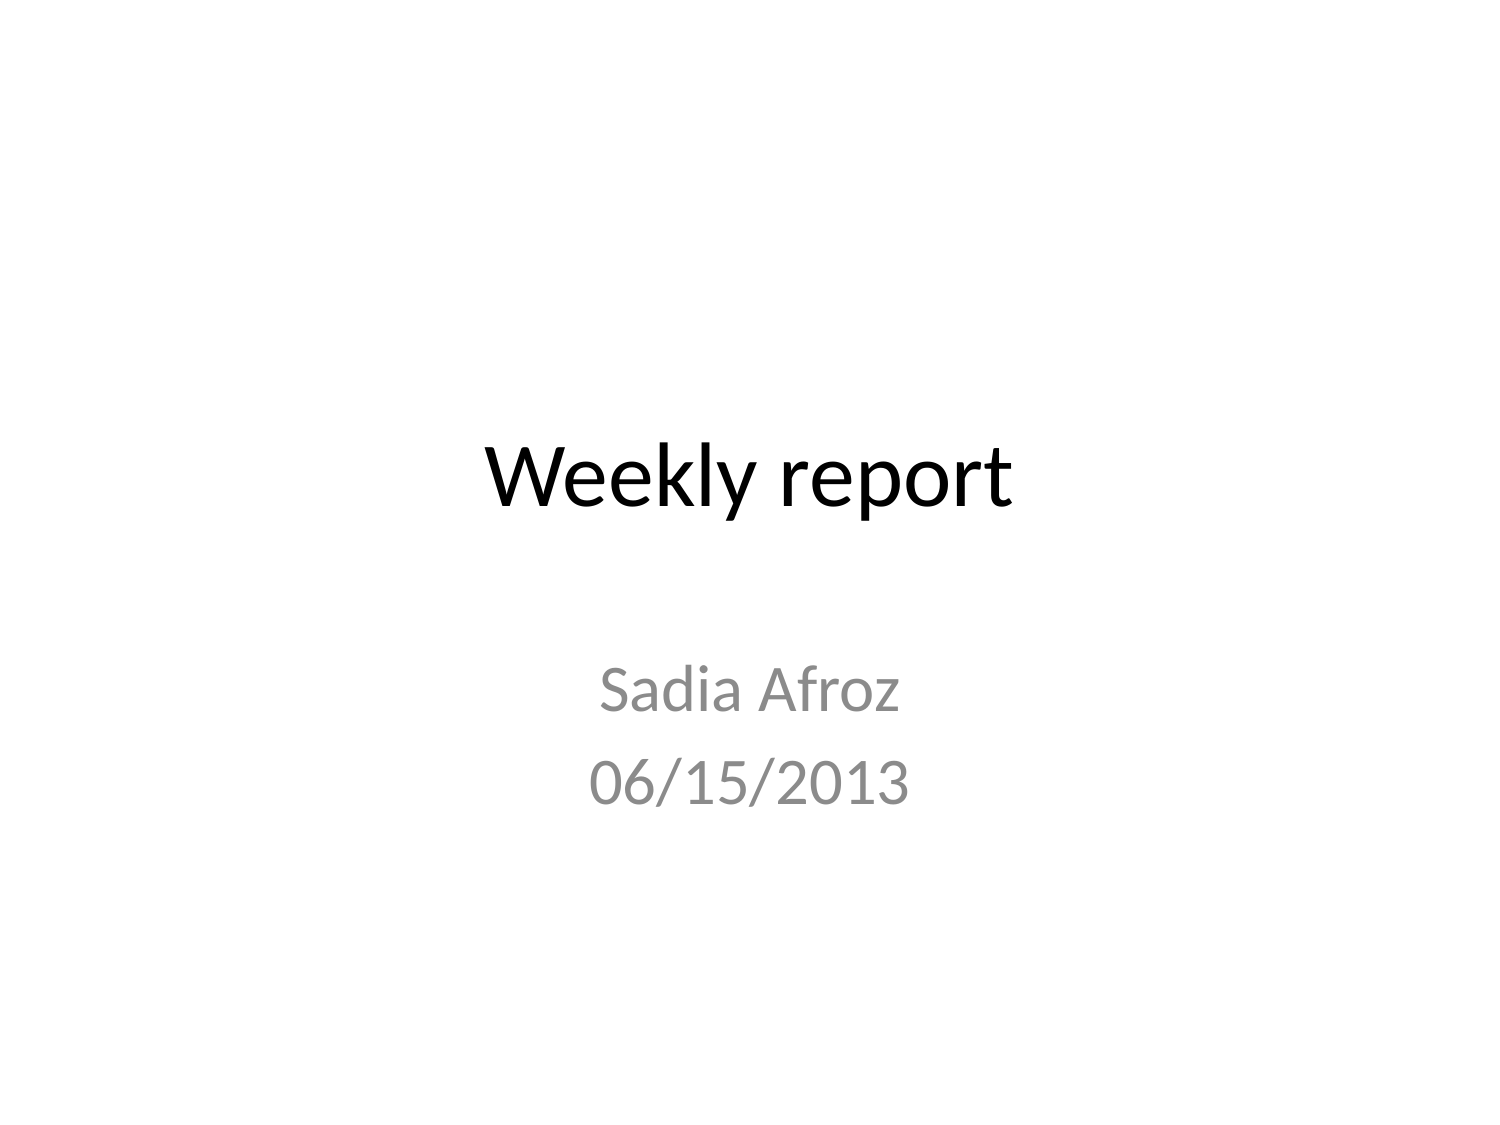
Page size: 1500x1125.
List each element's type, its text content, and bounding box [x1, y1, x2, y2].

title Weekly report [112, 349, 1388, 591]
subtitle Sadia Afroz 06/15/2013 [225, 637, 1275, 925]
